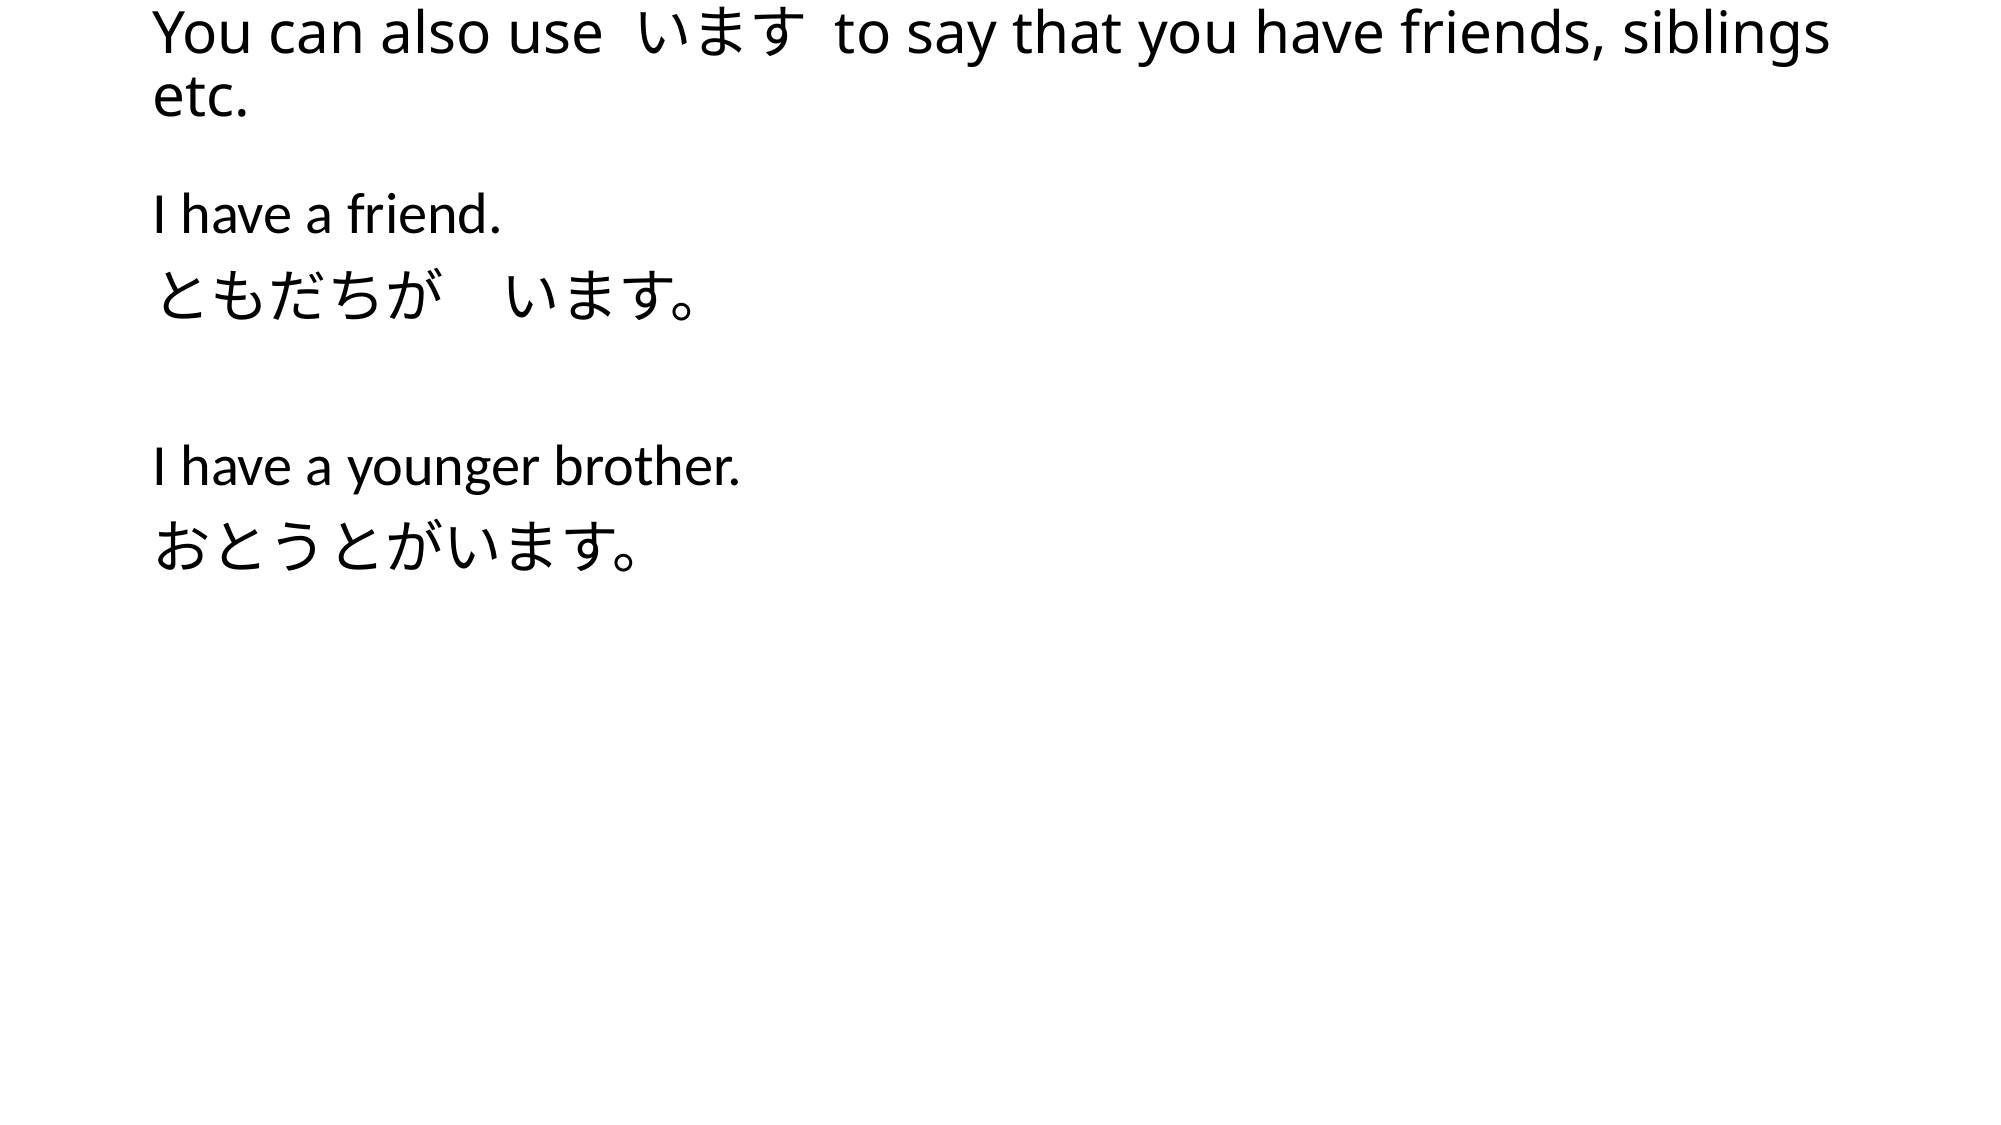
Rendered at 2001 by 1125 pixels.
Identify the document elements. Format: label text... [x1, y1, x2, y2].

list I have a friend. ともだちが います。 I have a younger brother. おとうとがいます。 [137, 175, 1863, 1014]
title You can also use います to say that you have friends, siblings etc. [137, 59, 1863, 144]
